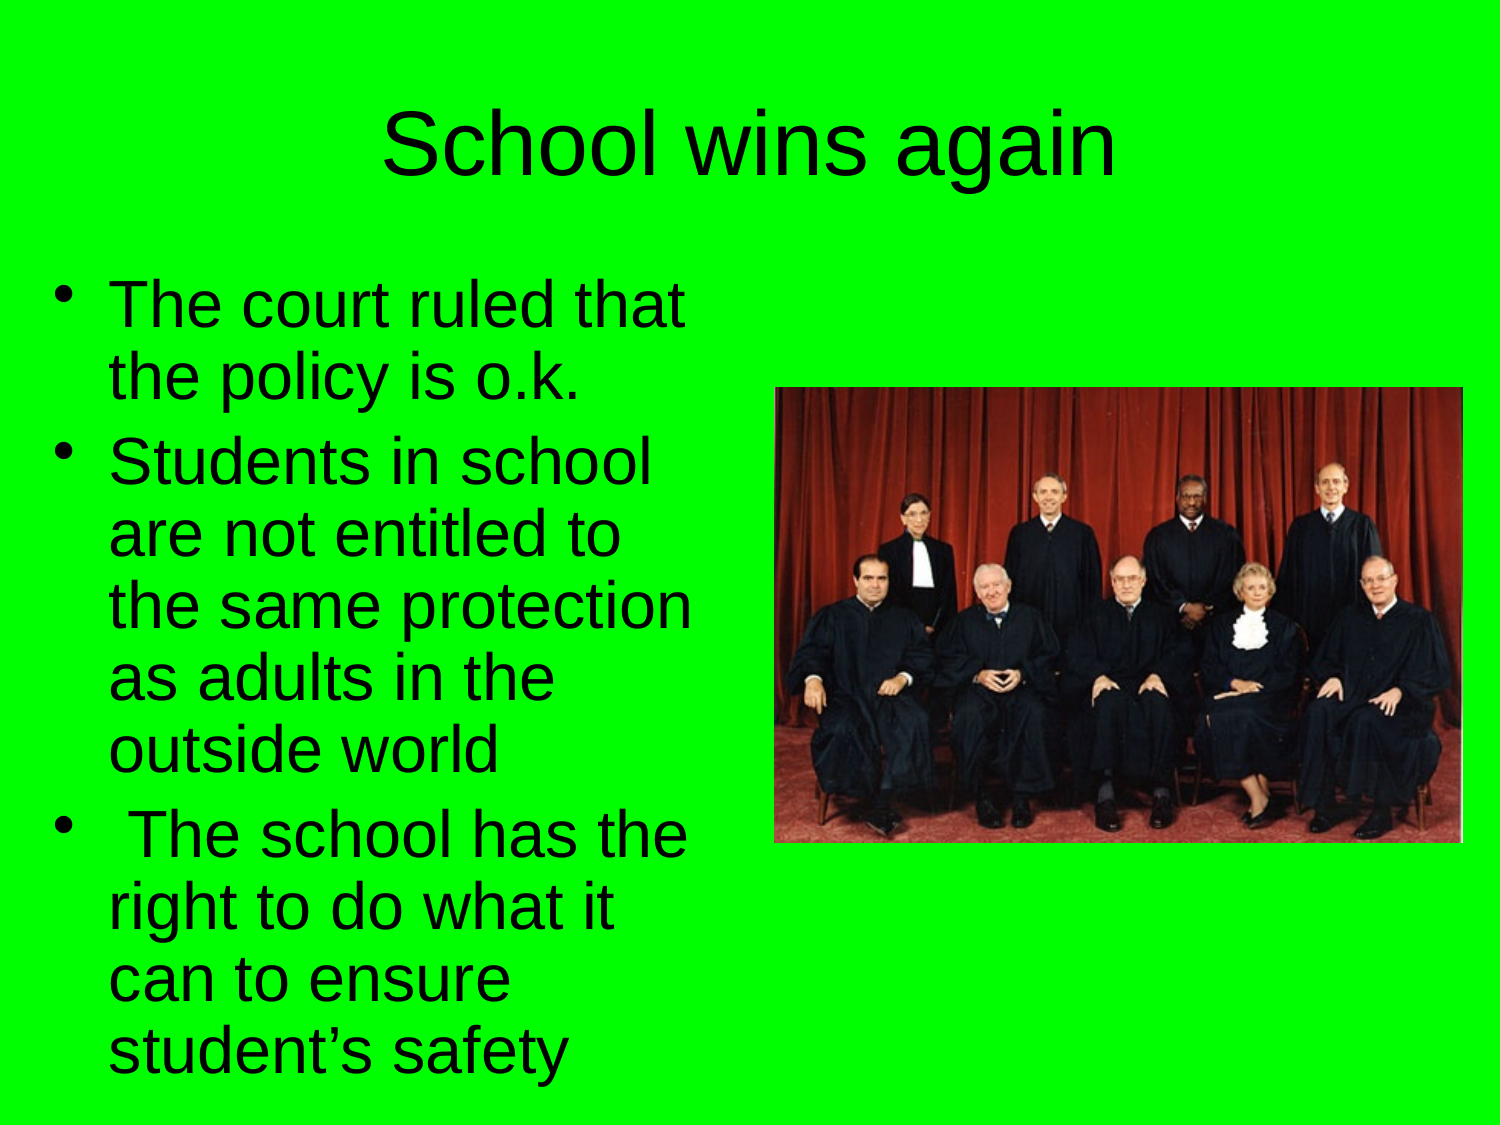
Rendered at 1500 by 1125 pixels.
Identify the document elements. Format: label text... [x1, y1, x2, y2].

picture [774, 387, 1463, 844]
list The court ruled that the policy is o.k. Students in school are not entitled to the same protection as adults in the outside world The school has the right to do what it can to ensure student’s safety [37, 262, 738, 1005]
title School wins again [75, 45, 1425, 233]
